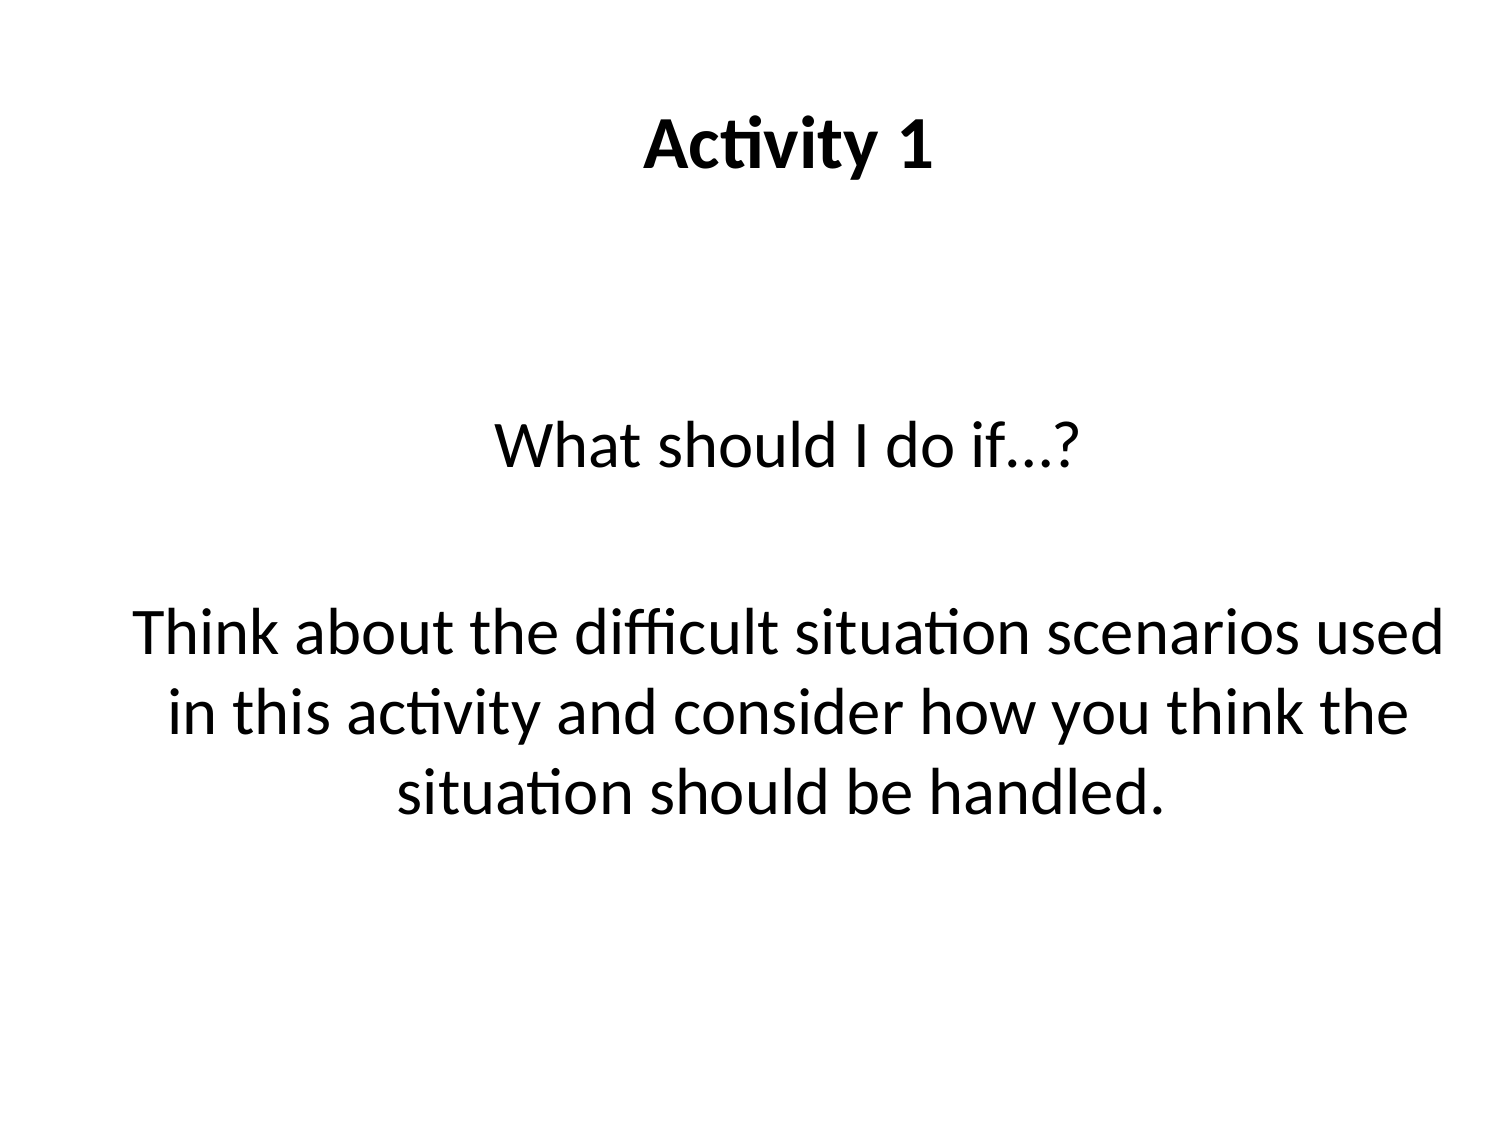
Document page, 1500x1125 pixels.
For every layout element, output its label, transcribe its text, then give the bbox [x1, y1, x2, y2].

list What should I do if…? Think about the difficult situation scenarios used in this activity and consider how you think the situation should be handled. [113, 300, 1464, 1043]
title Activity 1 [77, 45, 1500, 233]
